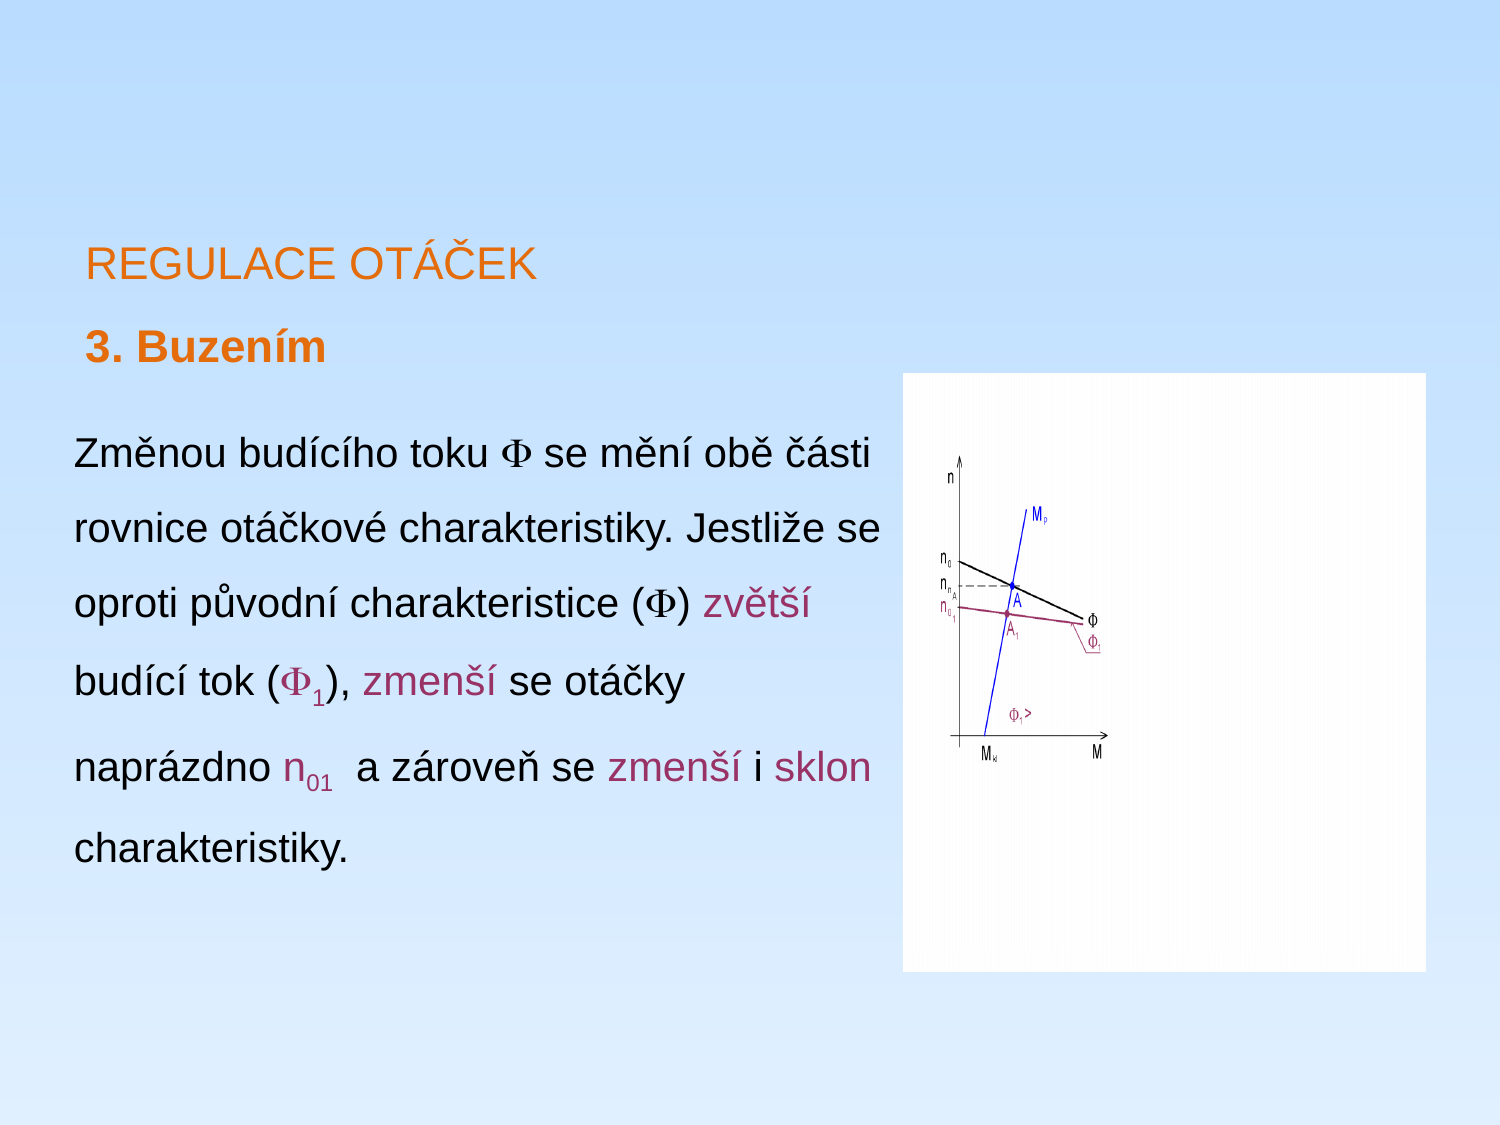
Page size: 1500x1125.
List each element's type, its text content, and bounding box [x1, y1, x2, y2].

text_box REGULACE OTÁČEK 3. Buzením [70, 199, 1400, 379]
picture [903, 372, 1426, 972]
text_box Změnou budícího toku  se mění obě části rovnice otáčkové charakteristiky. Jestliže se oproti původní charakteristice () zvětší budící tok (1), zmenší se otáčky naprázdno n01 a zároveň se zmenší i sklon charakteristiky. [58, 393, 897, 954]
